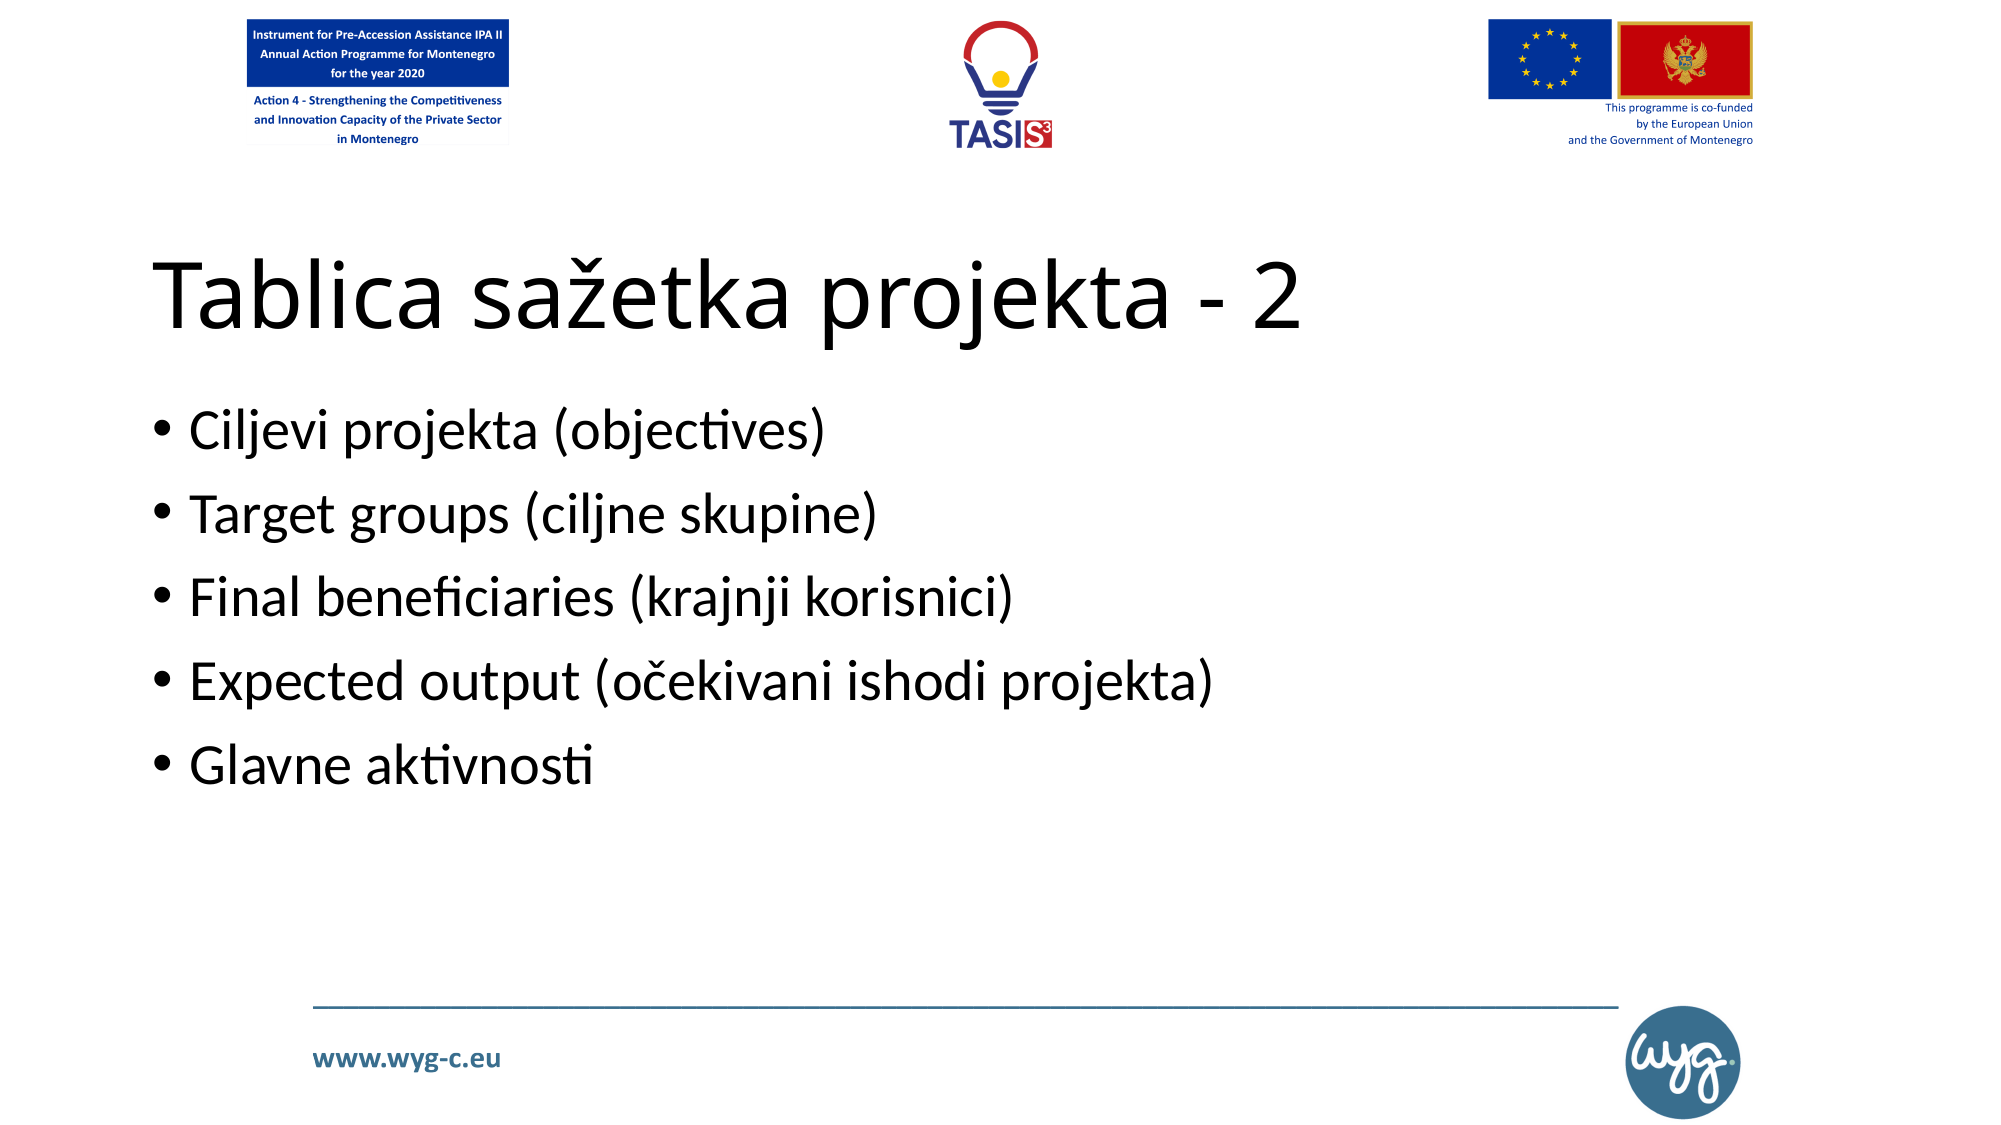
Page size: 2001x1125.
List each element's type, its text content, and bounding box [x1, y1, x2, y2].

picture [312, 1014, 1743, 1125]
picture [246, 19, 1753, 149]
list Ciljevi projekta (objectives) Target groups (ciljne skupine) Final beneficiaries (krajnji korisnici) Expected output (očekivani ishodi projekta) Glavne aktivnosti [137, 391, 1863, 1014]
title Tablica sažetka projekta - 2 [137, 220, 1863, 377]
